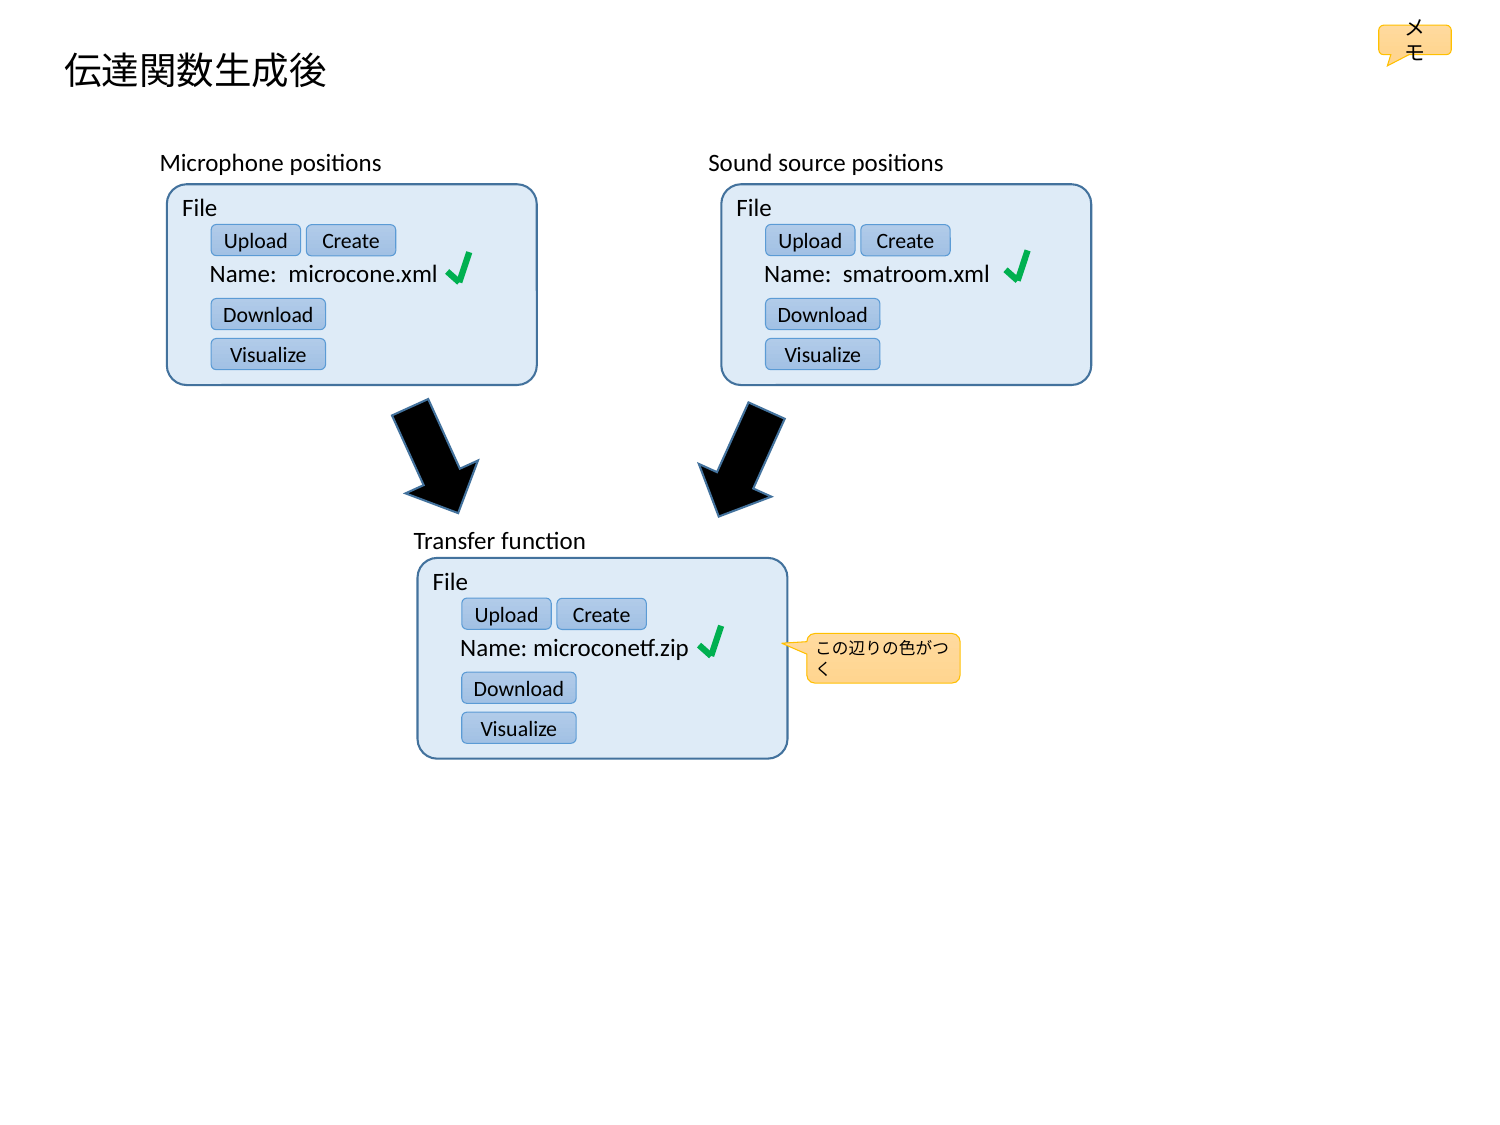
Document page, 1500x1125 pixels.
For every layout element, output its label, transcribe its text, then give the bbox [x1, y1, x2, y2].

text_box Name: microconetf.zip [445, 624, 705, 669]
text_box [1005, 269, 1017, 281]
text_box Download [461, 671, 577, 704]
text_box 伝達関数生成後 [49, 39, 342, 100]
text_box File [417, 557, 484, 603]
text_box Download [210, 297, 327, 331]
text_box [711, 625, 722, 656]
text_box File [167, 184, 233, 229]
text_box File [721, 184, 787, 229]
text_box Create [305, 224, 397, 250]
text_box Visualize [210, 337, 327, 371]
text_box Microphone positions [144, 139, 397, 185]
text_box Name: microcone.xml [194, 250, 454, 296]
text_box Transfer function [398, 517, 608, 563]
text_box Upload [461, 597, 552, 624]
text_box [390, 397, 480, 515]
text_box Name: smatroom.xml [749, 250, 1006, 296]
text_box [698, 645, 711, 656]
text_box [447, 271, 459, 283]
text_box [720, 183, 1093, 387]
text_box Sound source positions [693, 139, 959, 185]
text_box [165, 183, 538, 387]
text_box メモ [1378, 24, 1452, 67]
text_box Upload [765, 223, 856, 250]
text_box Visualize [764, 337, 881, 371]
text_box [459, 252, 470, 283]
text_box Upload [210, 223, 302, 250]
text_box Download [764, 297, 881, 331]
text_box [416, 556, 789, 760]
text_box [1017, 250, 1028, 281]
text_box Create [556, 597, 647, 624]
text_box この辺りの色がつく [781, 632, 961, 684]
text_box [697, 401, 787, 518]
text_box Visualize [461, 711, 577, 744]
text_box Create [860, 224, 951, 250]
